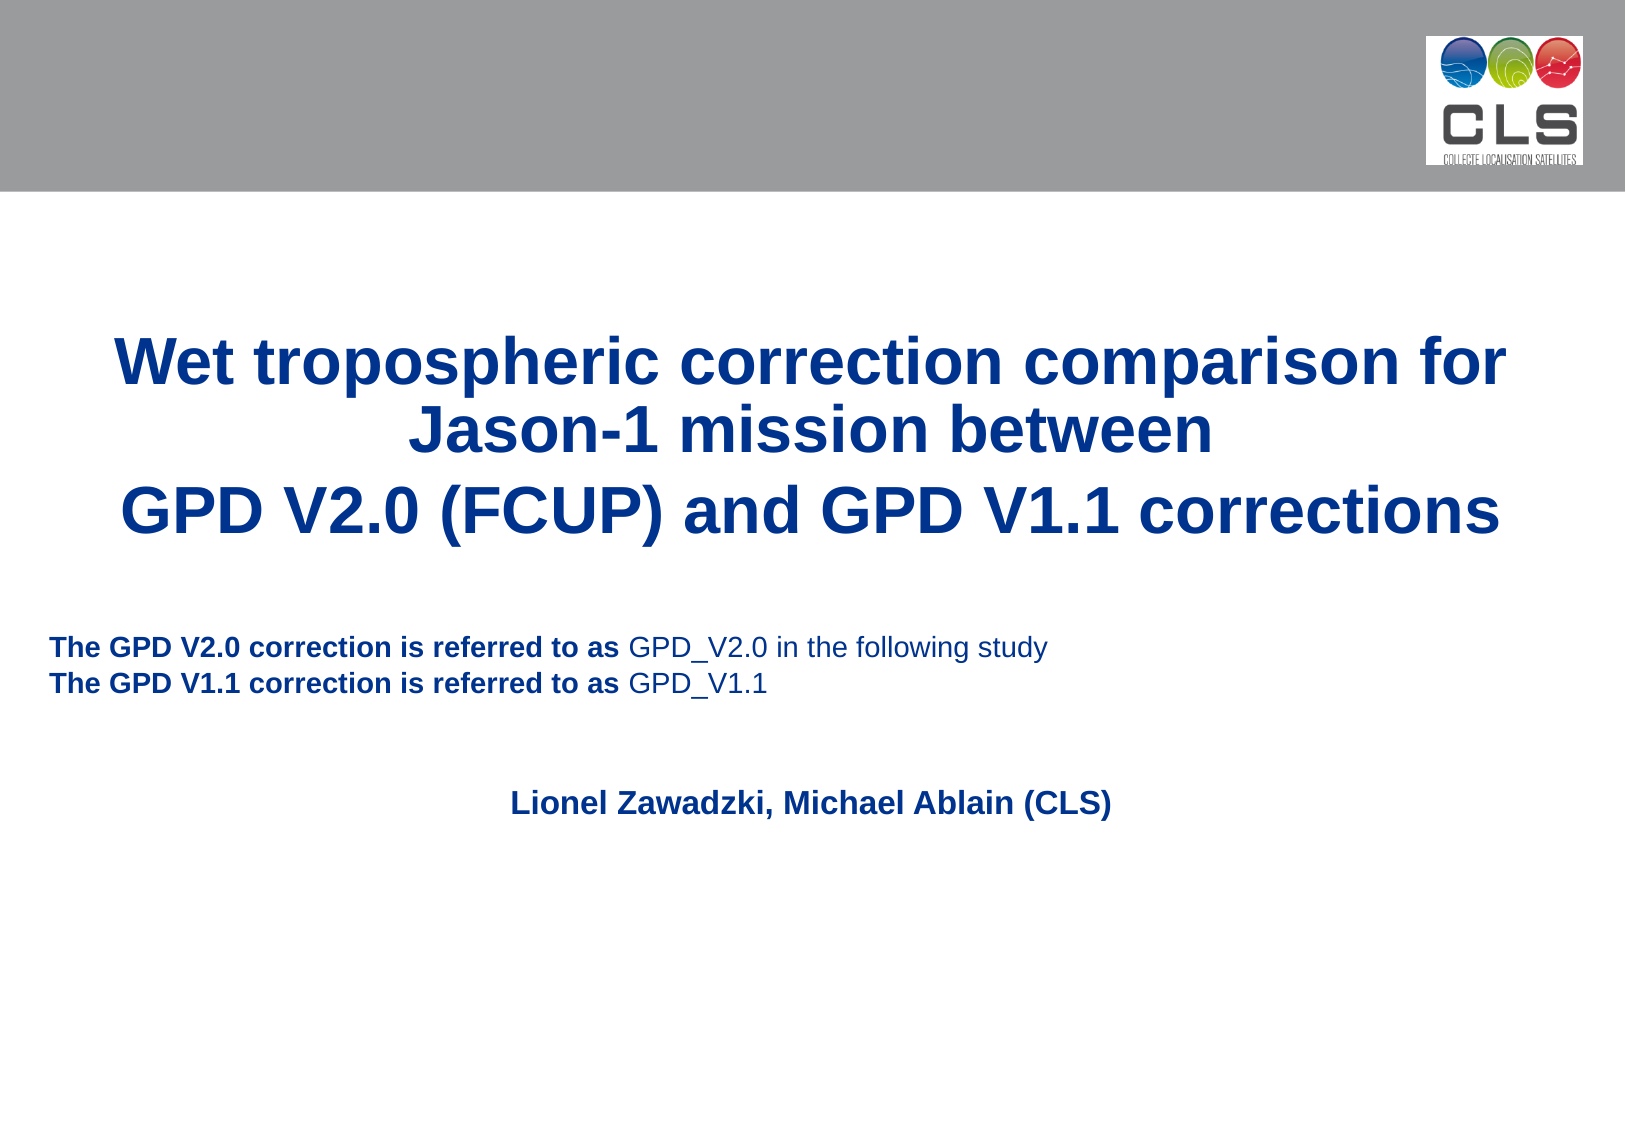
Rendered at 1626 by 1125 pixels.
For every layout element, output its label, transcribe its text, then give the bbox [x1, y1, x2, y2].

text_box Wet tropospheric correction comparison for Jason-1 mission between GPD V2.0 (FCUP) and GPD V1.1 corrections The GPD V2.0 correction is referred to as GPD_V2.0 in the following study The GPD V1.1 correction is referred to as GPD_V1.1 Lionel Zawadzki, Michael Ablain (CLS) [34, 322, 1589, 897]
picture [1426, 36, 1583, 165]
